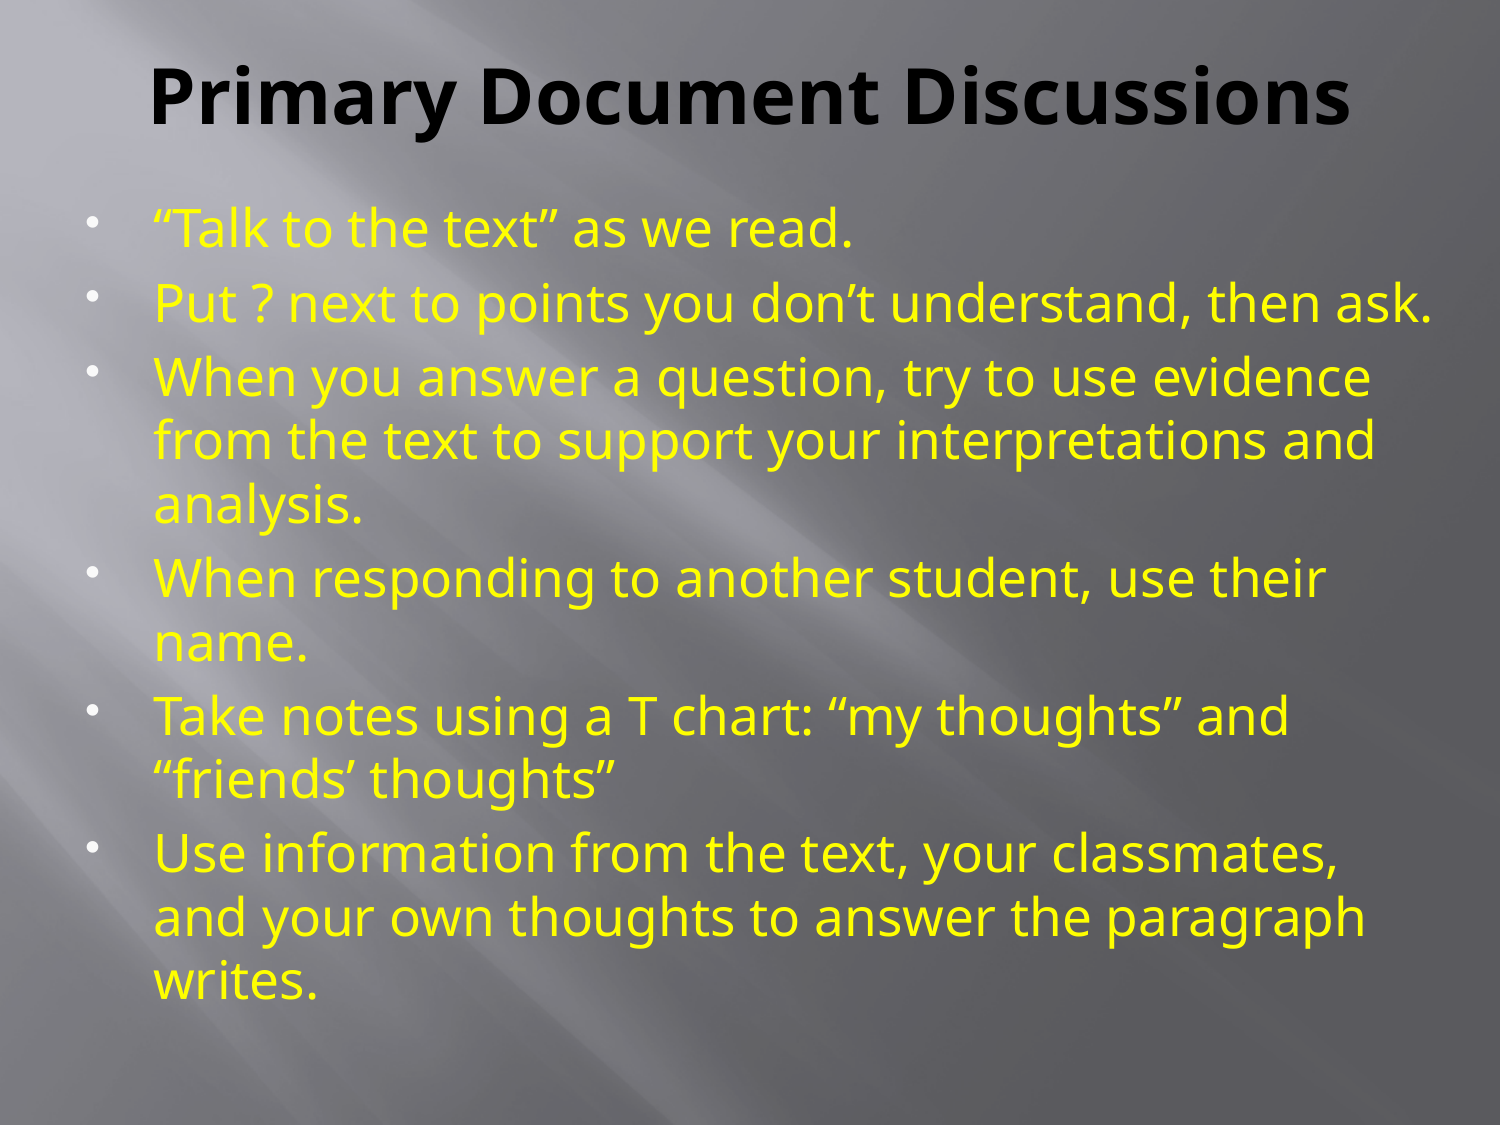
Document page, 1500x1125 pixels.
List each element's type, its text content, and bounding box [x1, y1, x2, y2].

list “Talk to the text” as we read. Put ? next to points you don’t understand, then ask. When you answer a question, try to use evidence from the text to support your interpretations and analysis. When responding to another student, use their name. Take notes using a T chart: “my thoughts” and “friends’ thoughts” Use information from the text, your classmates, and your own thoughts to answer the paragraph writes. [50, 187, 1450, 1088]
title Primary Document Discussions [75, 0, 1425, 187]
